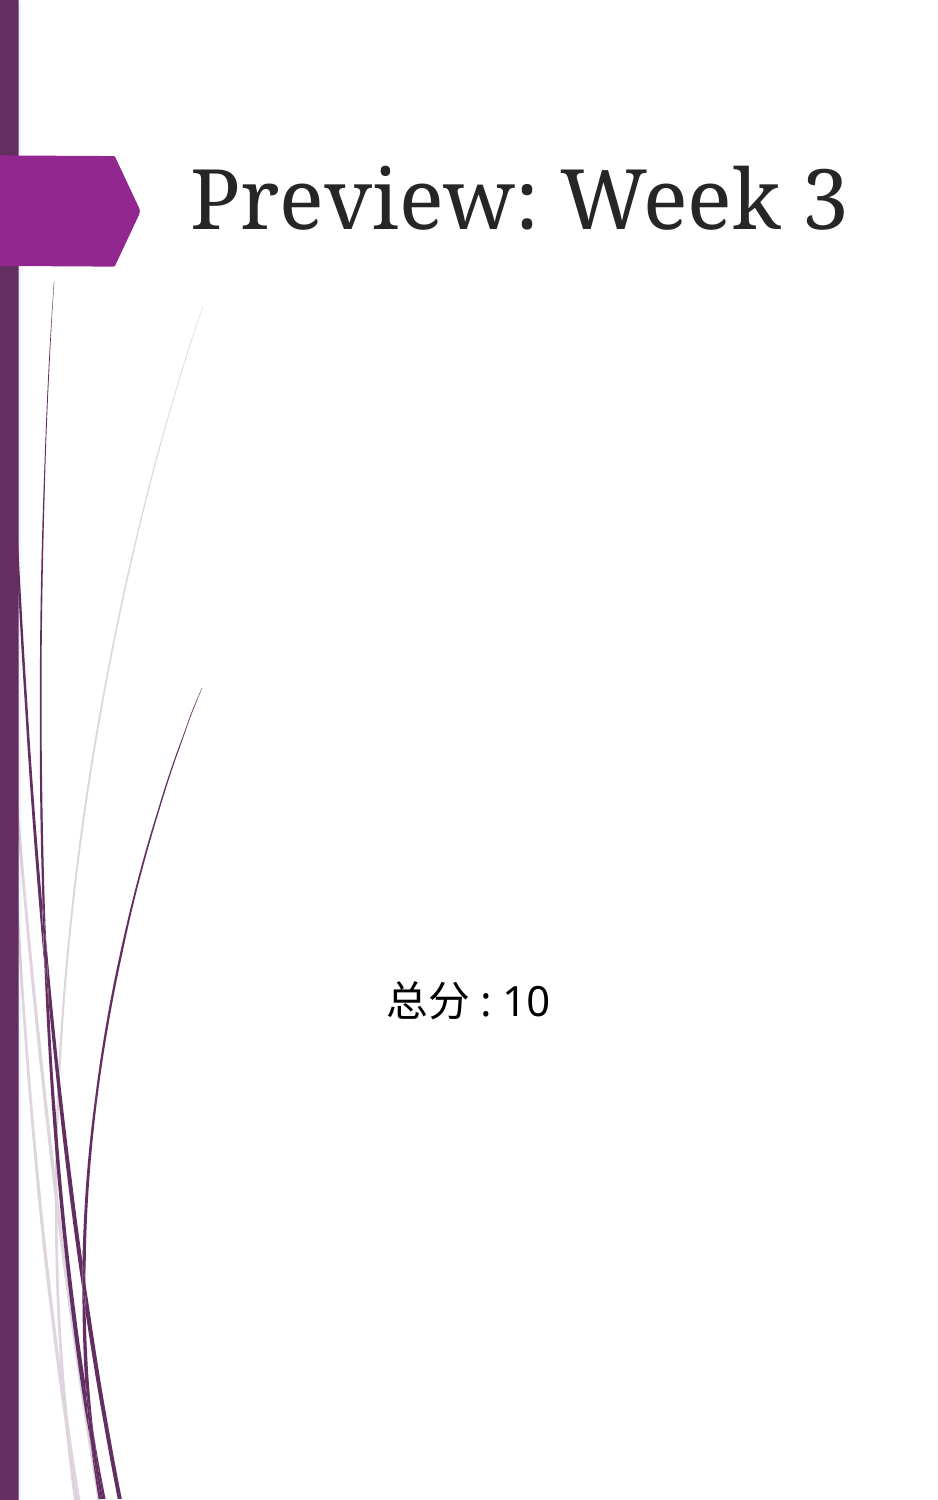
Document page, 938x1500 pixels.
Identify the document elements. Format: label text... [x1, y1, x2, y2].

text_box 总分: 10 [302, 958, 636, 1042]
title Preview: Week 3 [166, 138, 874, 424]
